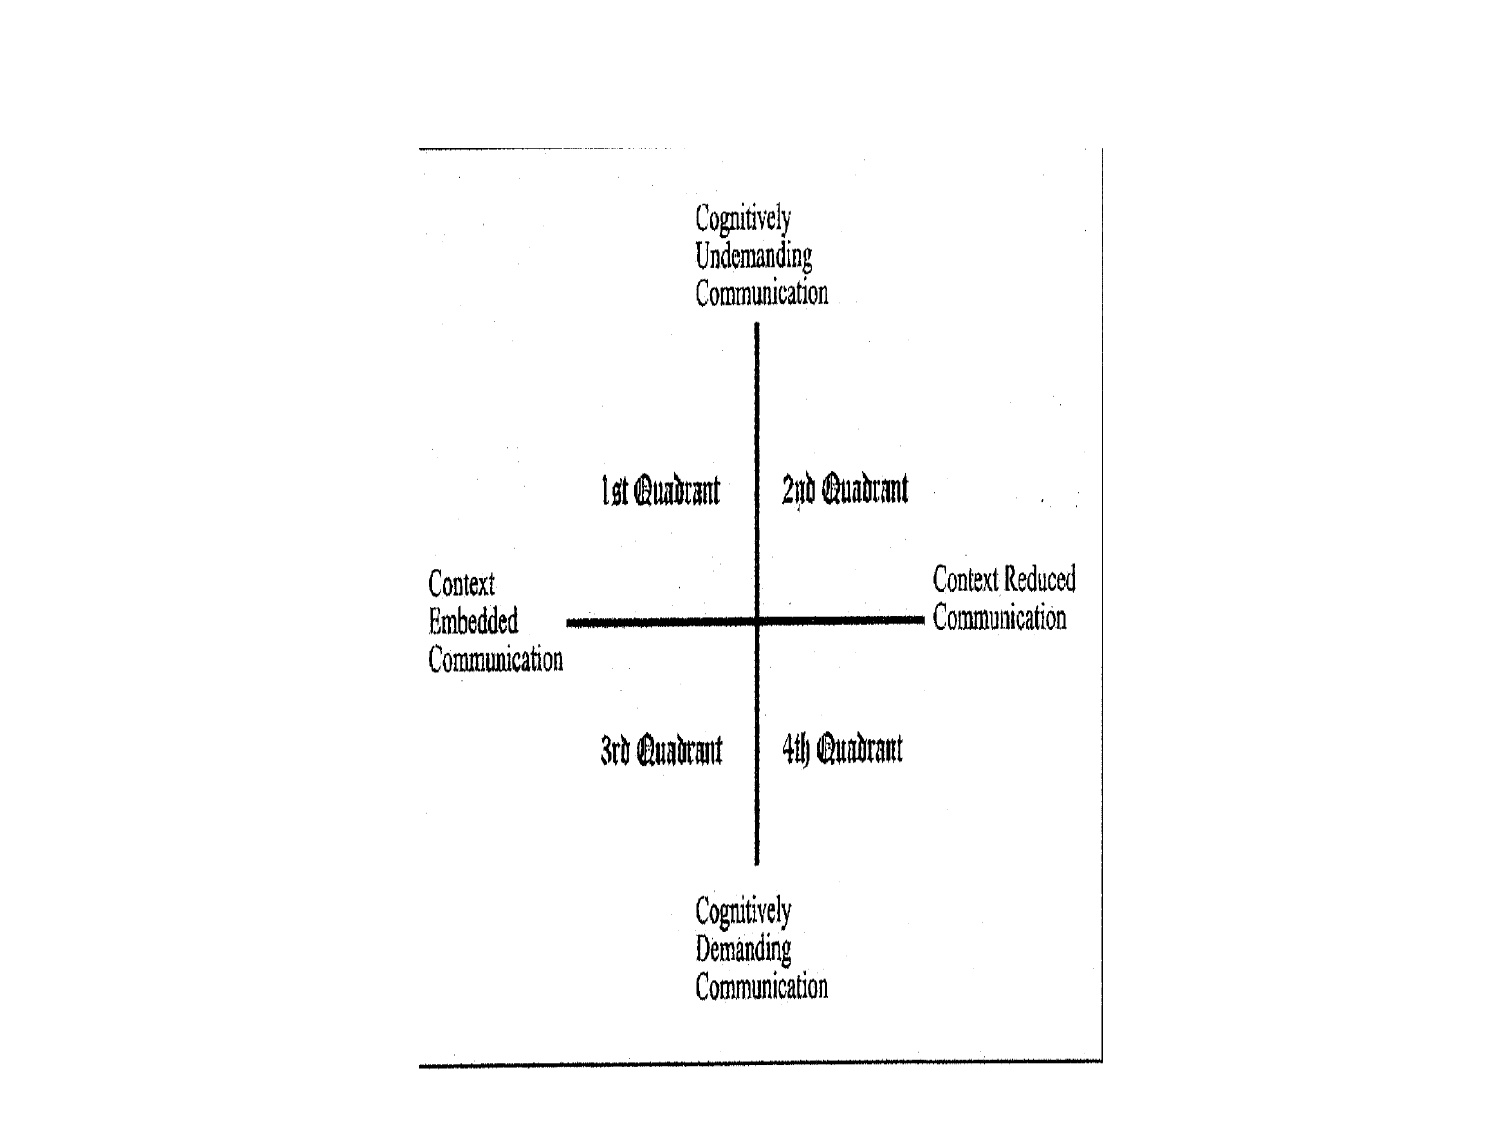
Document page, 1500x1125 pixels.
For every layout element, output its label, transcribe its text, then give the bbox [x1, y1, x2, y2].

title … [75, 45, 1425, 233]
picture [418, 148, 1104, 1087]
